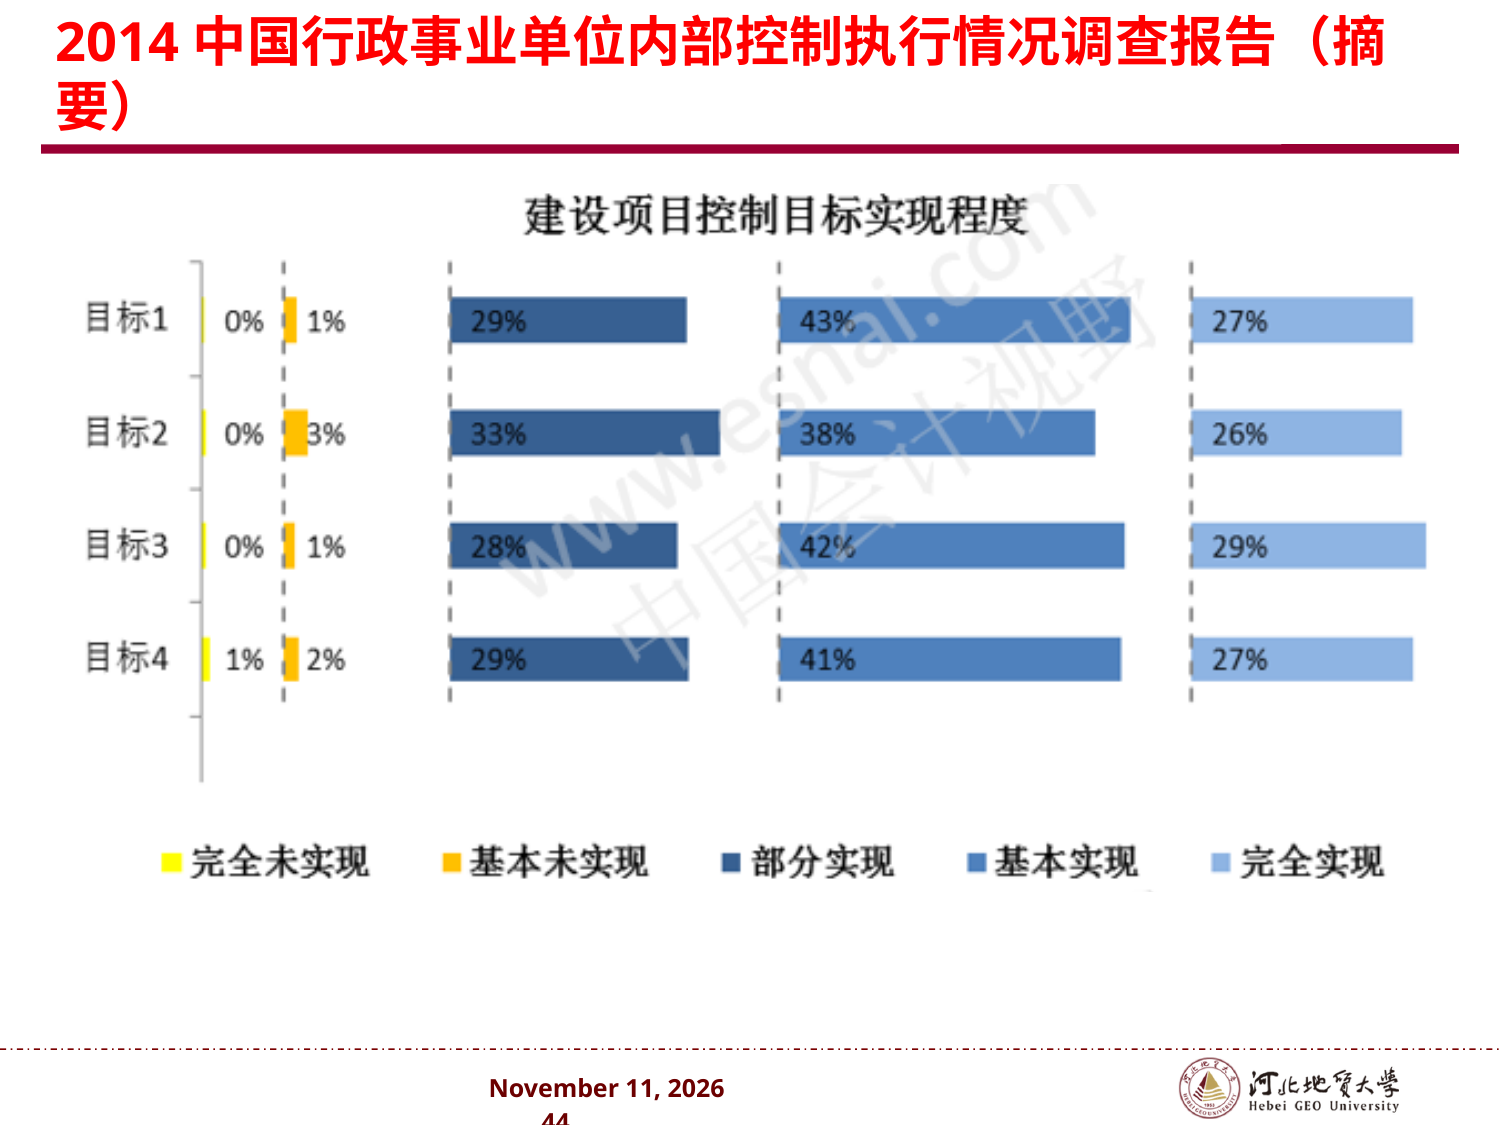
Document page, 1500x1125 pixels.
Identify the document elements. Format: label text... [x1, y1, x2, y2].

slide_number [473, 1064, 990, 1109]
picture [20, 184, 1461, 892]
title 2014中国行政事业单位内部控制执行情况调查报告（摘要） [40, 18, 1460, 126]
picture [1159, 1049, 1420, 1125]
